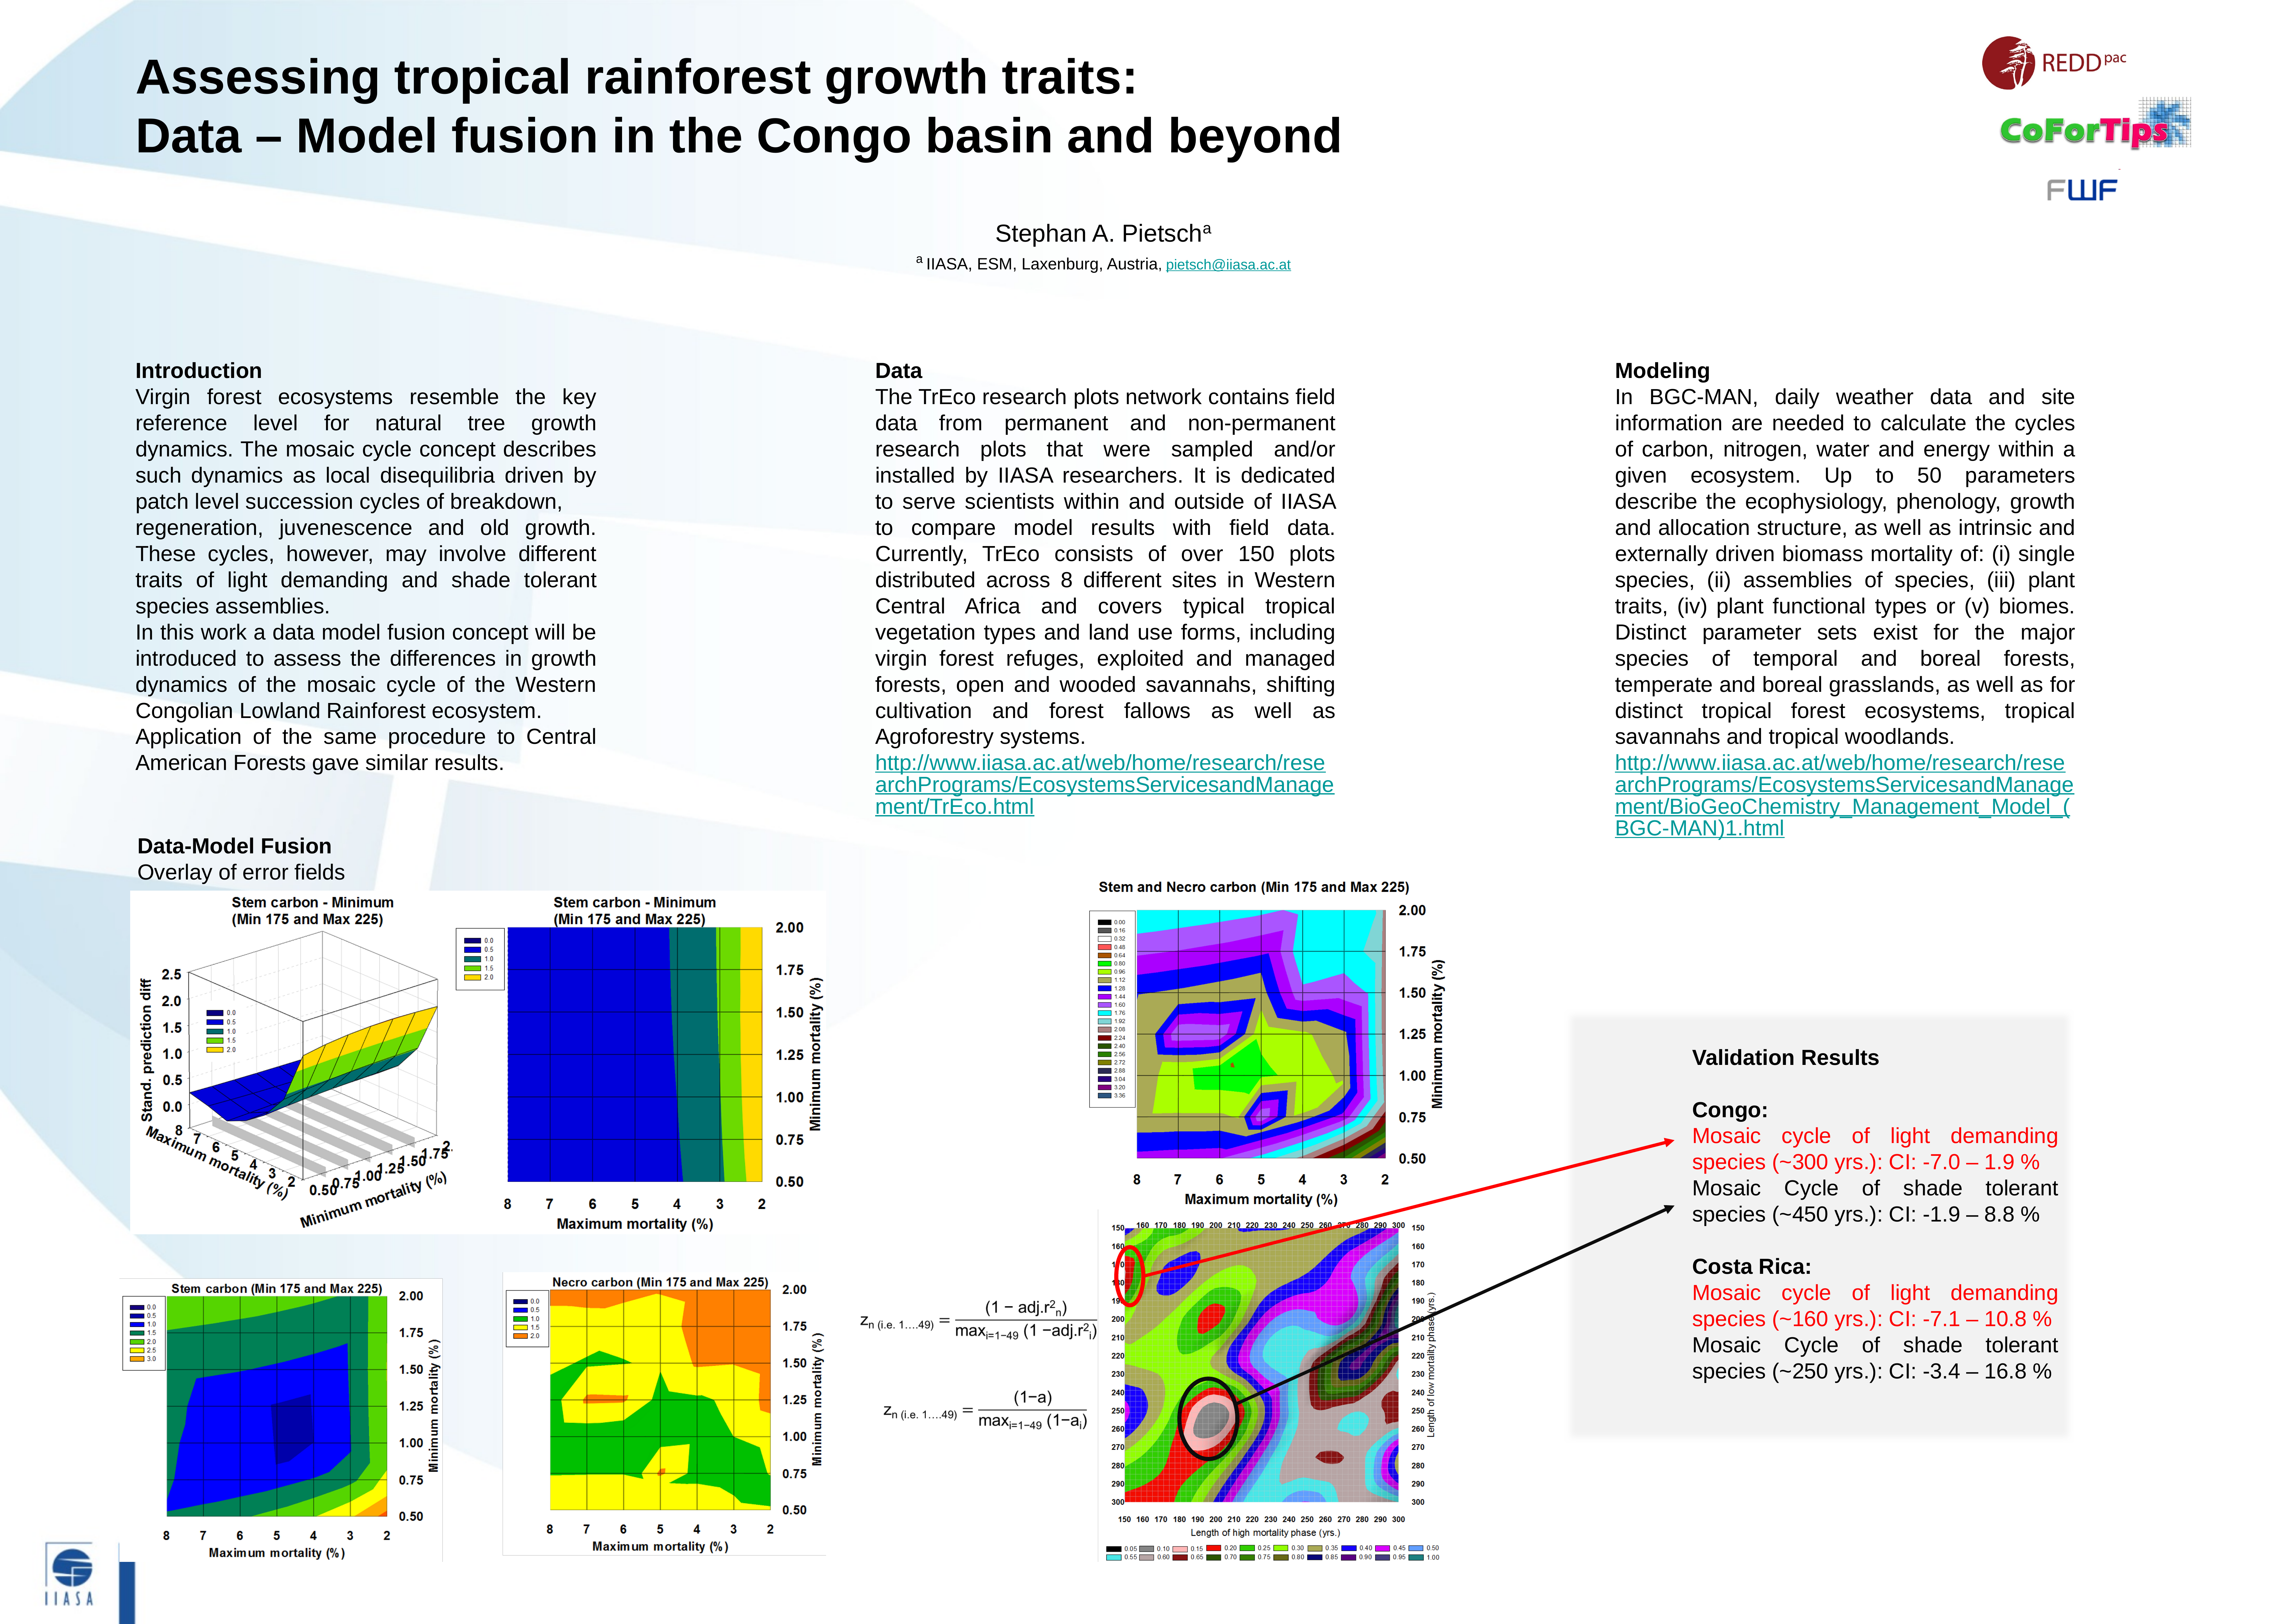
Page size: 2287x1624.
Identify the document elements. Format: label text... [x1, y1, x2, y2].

text_box Data-Model Fusion Overlay of error fields [121, 824, 614, 892]
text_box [1234, 1205, 1675, 1405]
picture [0, 0, 2287, 1624]
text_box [1143, 1140, 1675, 1276]
text_box Introduction Virgin forest ecosystems resemble the key reference level for natural tree growth dynamics. The mosaic cycle concept describes such dynamics as local disequilibria driven by patch level succession cycles of breakdown, regeneration, juvenescence and old growth. These cycles, however, may involve different traits of light demanding and shade tolerant species assemblies. In this work a data model fusion concept will be introduced to assess the differences in growth dynamics of the mosaic cycle of the Western Congolian Lowland Rainforest ecosystem. Application of the same procedure to Central American Forests gave similar results. [119, 348, 613, 783]
text_box Data The TrEco research plots network contains field data from permanent and non-permanent research plots that were sampled and/or installed by IIASA researchers. It is dedicated to serve scientists within and outside of IIASA to compare model results with field data. Currently, TrEco consists of over 150 plots distributed across 8 different sites in Western Central Africa and covers typical tropical vegetation types and land use forms, including virgin forest refuges, exploited and managed forests, open and wooded savannahs, shifting cultivation and forest fallows as well as Agroforestry systems. http://www.iiasa.ac.at/web/home/research/researchPrograms/EcosystemsServicesandManagement/TrEco.html [859, 348, 1352, 783]
text_box Assessing tropical rainforest growth traits: Data – Model fusion in the Congo basin and beyond [119, 36, 2287, 170]
text_box Stephan A. Pietscha a IIASA, ESM, Laxenburg, Austria, pietsch@iiasa.ac.at [577, 170, 1634, 332]
text_box Modeling In BGC-MAN, daily weather data and site information are needed to calculate the cycles of carbon, nitrogen, water and energy within a given ecosystem. Up to 50 parameters describe the ecophysiology, phenology, growth and allocation structure, as well as intrinsic and externally driven biomass mortality of: (i) single species, (ii) assemblies of species, (iii) plant traits, (iv) plant functional types or (v) biomes. Distinct parameter sets exist for the major species of temporal and boreal forests, temperate and boreal grasslands, as well as for distinct tropical forest ecosystems, tropical savannahs and tropical woodlands. http://www.iiasa.ac.at/web/home/research/researchPrograms/EcosystemsServicesandManagement/BioGeoChemistry_Management_Model_(BGC-MAN)1.html [1599, 348, 2092, 809]
picture [1995, 94, 2194, 152]
text_box Validation Results Congo: Mosaic cycle of light demanding species (~300 yrs.): CI: -7.0 – 1.9 % Mosaic Cycle of shade tolerant species (~450 yrs.): CI: -1.9 – 8.8 % Costa Rica: Mosaic cycle of light demanding species (~160 yrs.): CI: -7.1 – 10.8 % Mosaic Cycle of shade tolerant species (~250 yrs.): CI: -3.4 – 16.8 % [1576, 1021, 2063, 1432]
